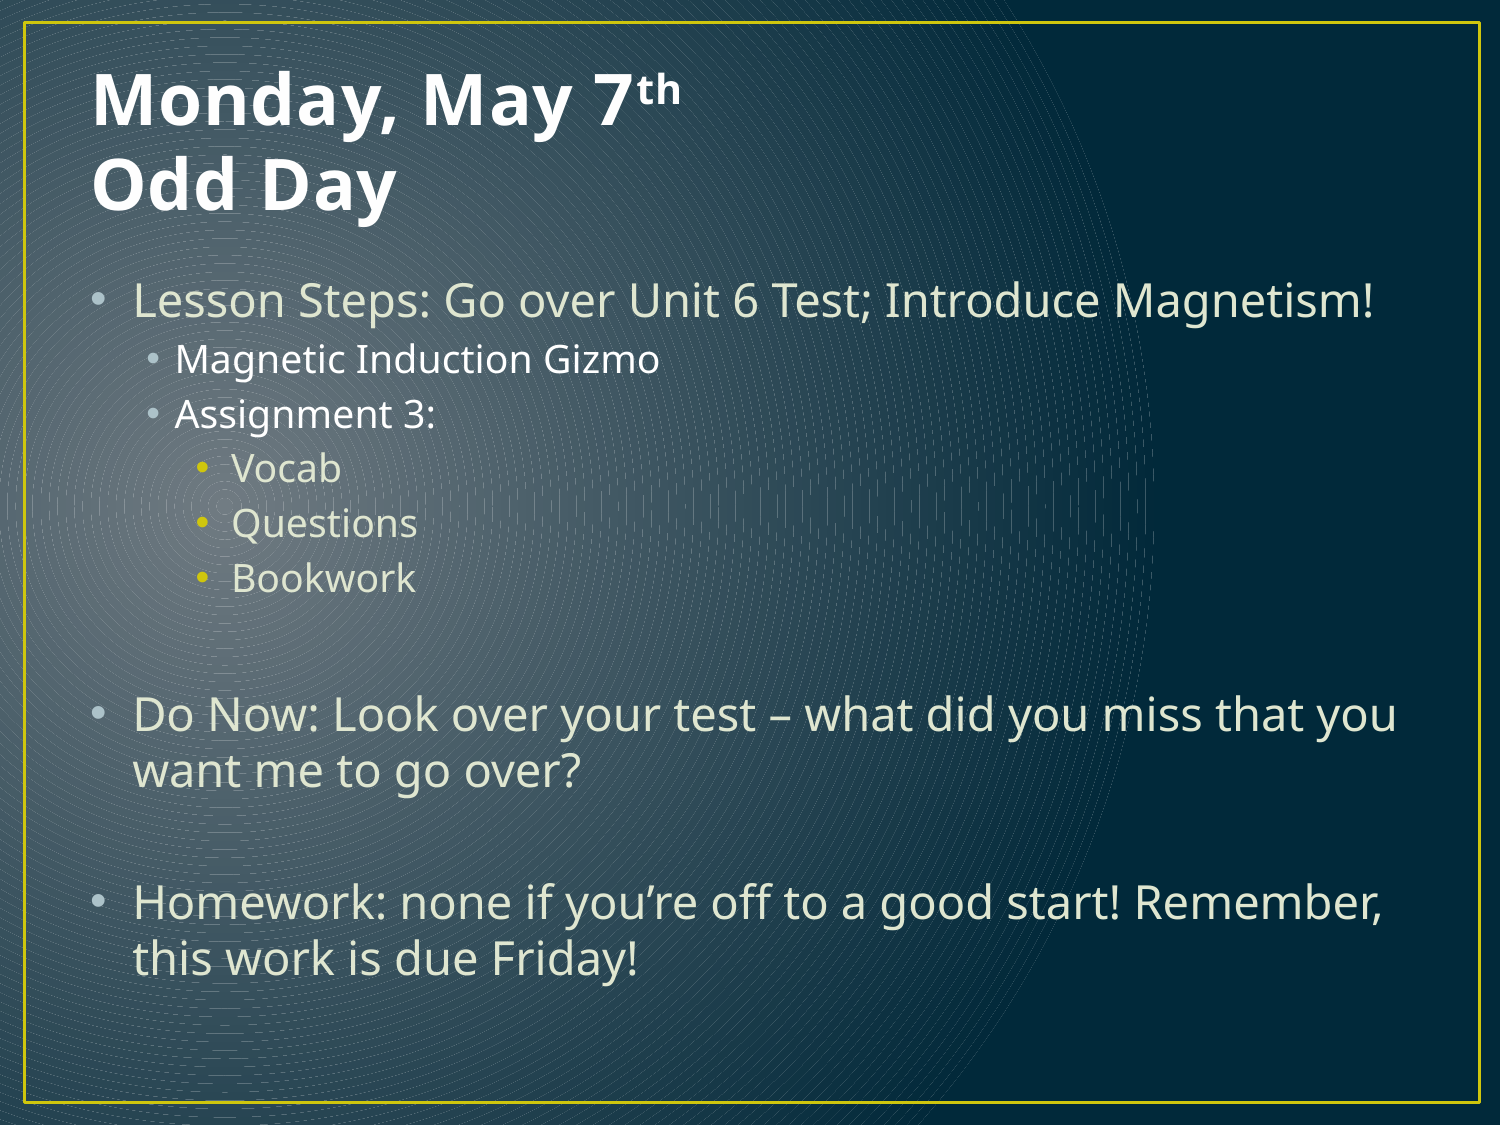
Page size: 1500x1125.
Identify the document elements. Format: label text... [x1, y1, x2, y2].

title Monday, May 7th Odd Day [75, 45, 1425, 233]
list Lesson Steps: Go over Unit 6 Test; Introduce Magnetism! Magnetic Induction Gizmo Assignment 3: Vocab Questions Bookwork Do Now: Look over your test – what did you miss that you want me to go over? Homework: none if you’re off to a good start! Remember, this work is due Friday! [75, 262, 1425, 1005]
